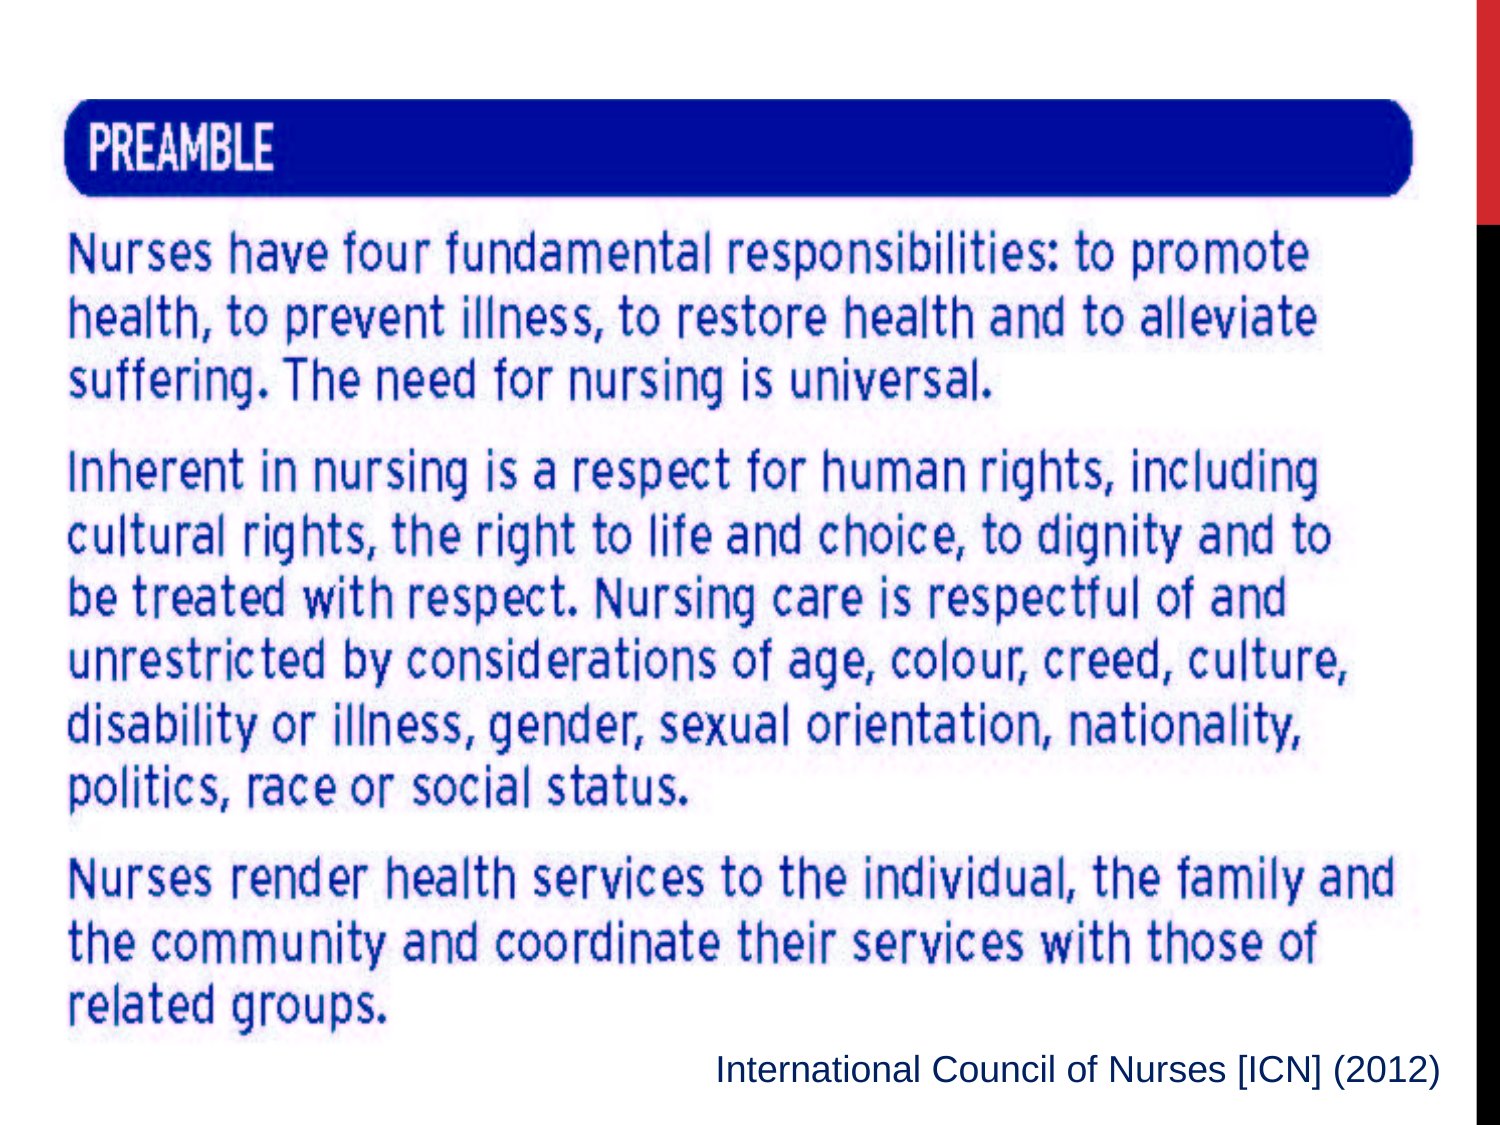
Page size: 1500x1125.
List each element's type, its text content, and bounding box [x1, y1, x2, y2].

picture [49, 99, 1426, 1051]
text_box International Council of Nurses [ICN] (2012) [700, 1037, 1457, 1098]
